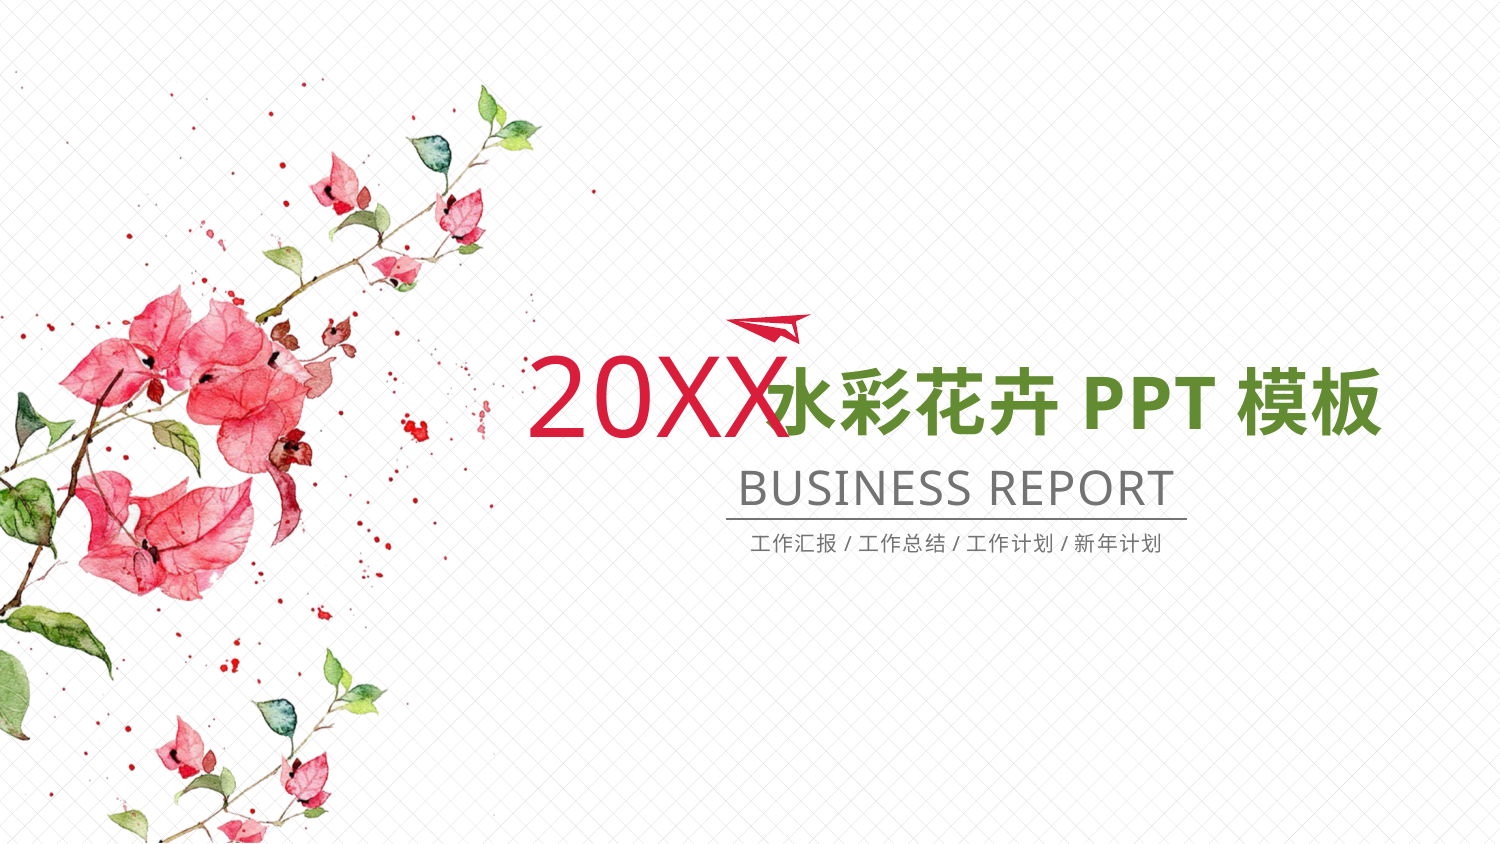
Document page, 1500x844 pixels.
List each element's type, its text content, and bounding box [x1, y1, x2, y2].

text_box 工作汇报/工作总结/工作计划/新年计划 [735, 528, 1178, 563]
text_box BUSINESS REPORT [722, 478, 1191, 523]
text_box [605, 317, 1400, 470]
picture [0, 8, 602, 843]
